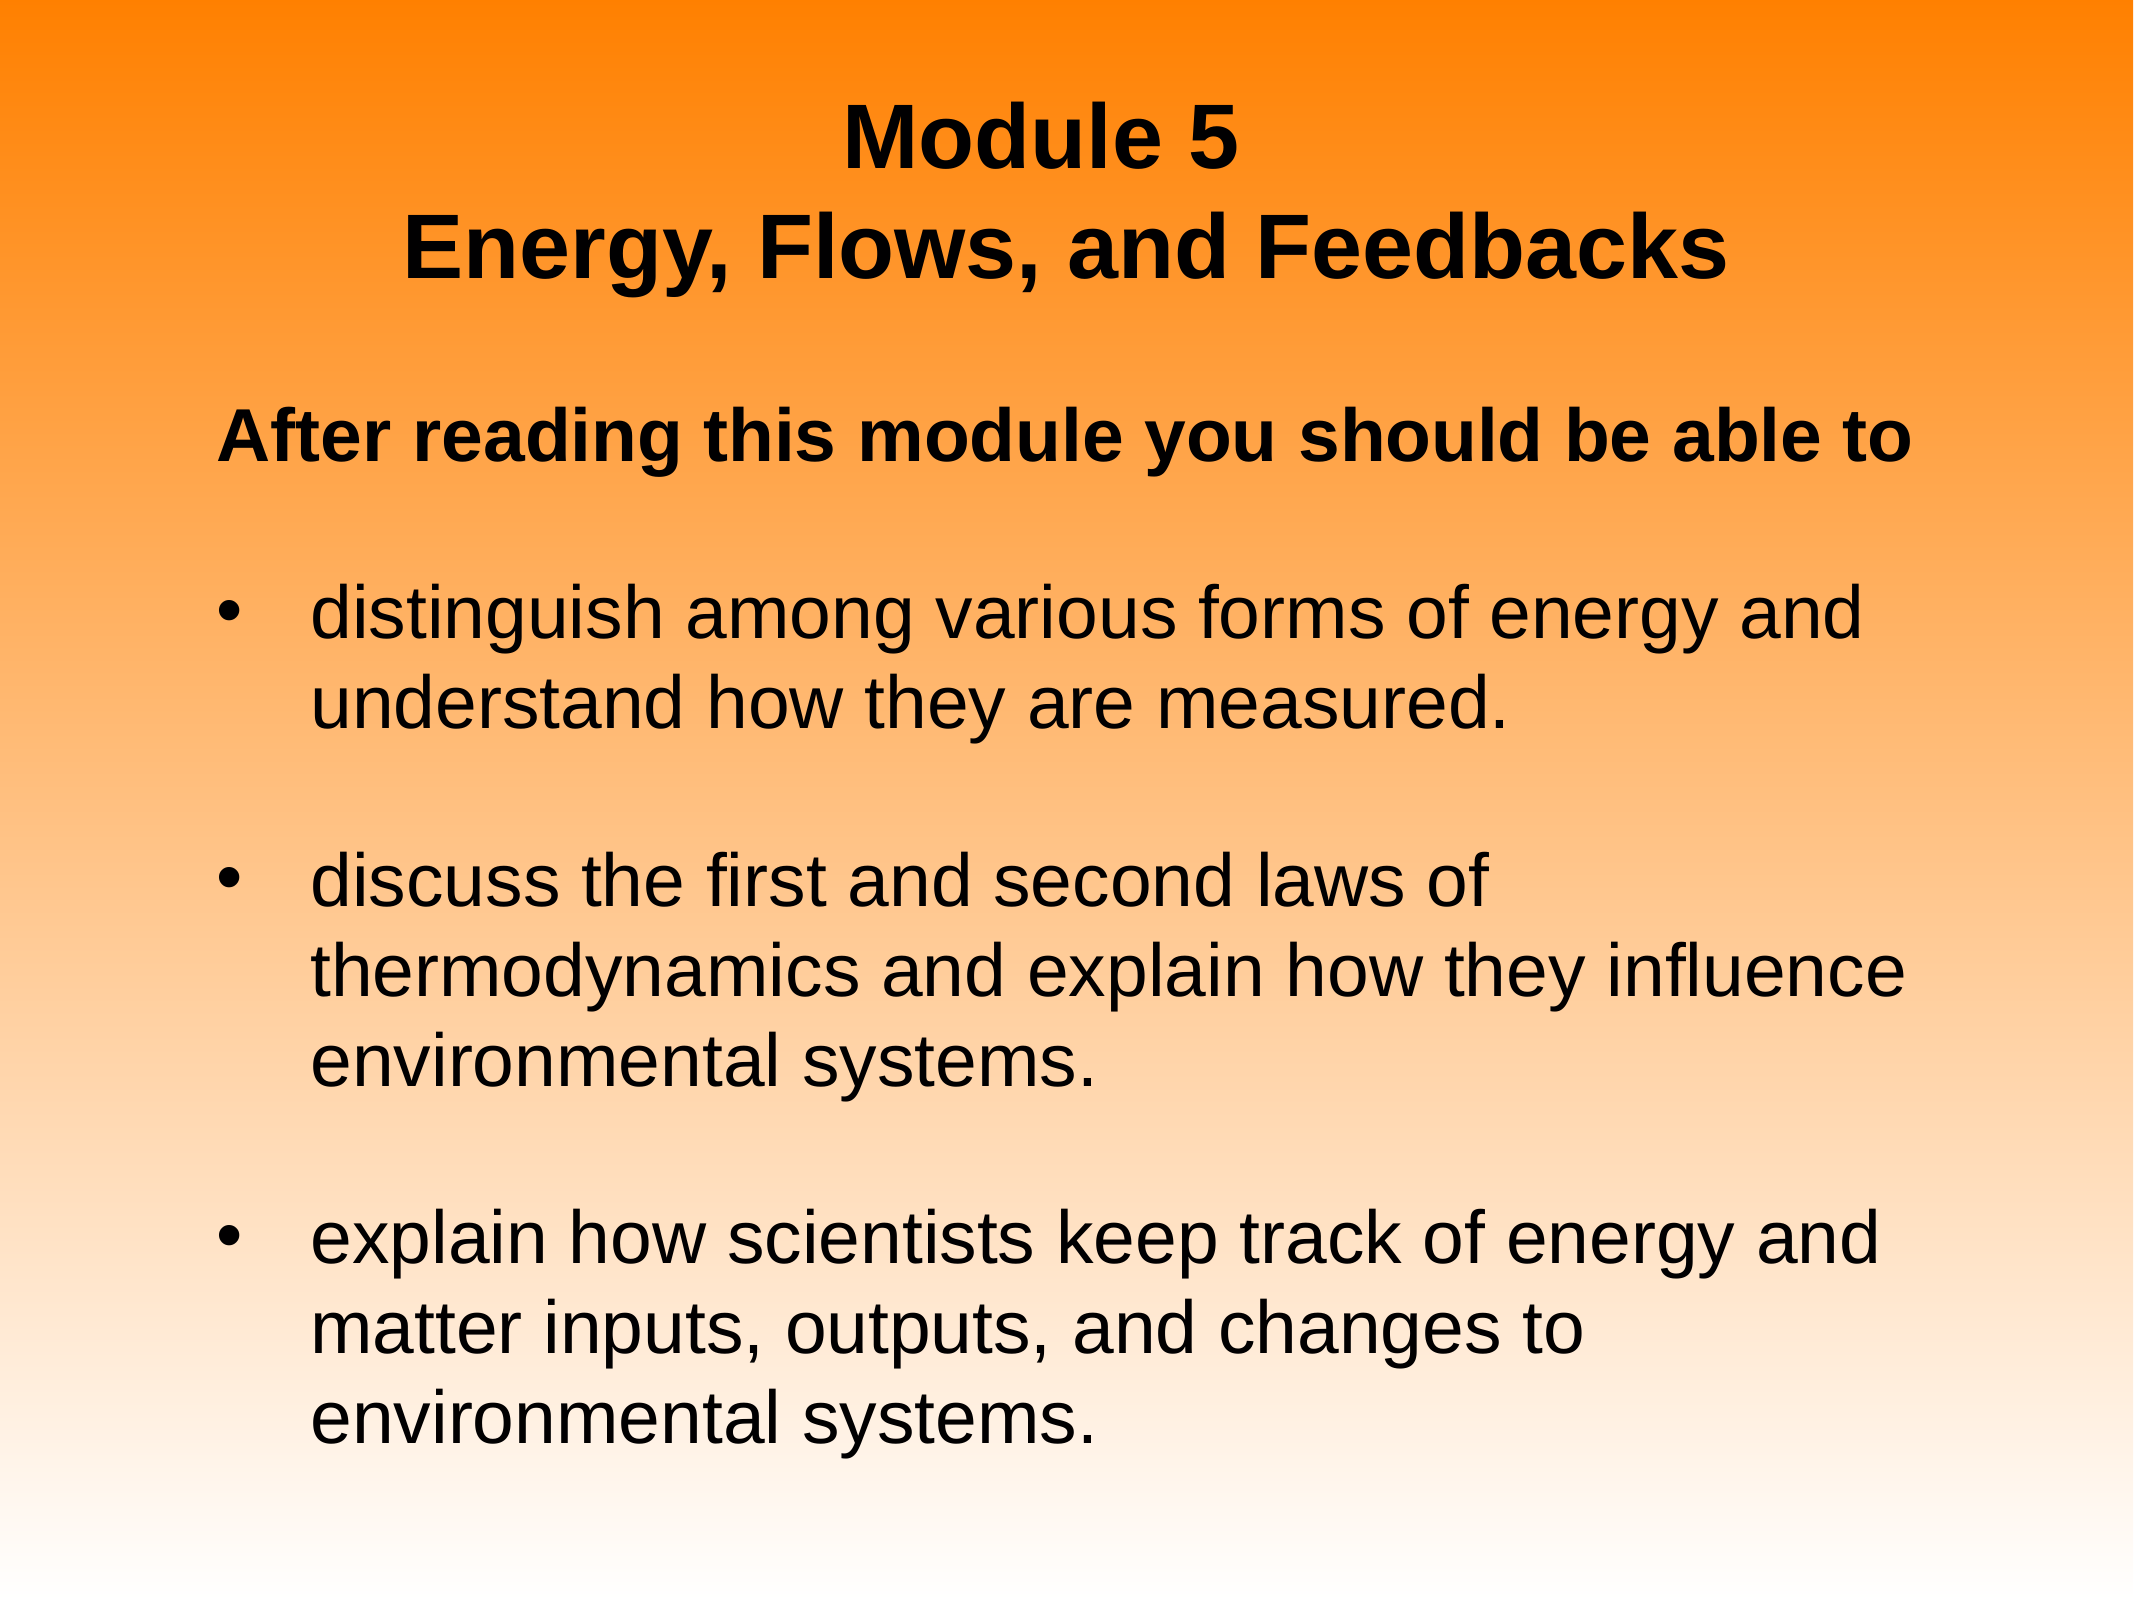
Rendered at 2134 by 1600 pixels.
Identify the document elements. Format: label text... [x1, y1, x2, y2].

title Module 5 Energy, Flows, and Feedbacks [208, 39, 1925, 443]
list After reading this module you should be able to distinguish among various forms of energy and understand how they are measured. discuss the first and second laws of thermodynamics and explain how they influence environmental systems. explain how scientists keep track of energy and matter inputs, outputs, and changes to environmental systems. [208, 443, 1925, 1402]
